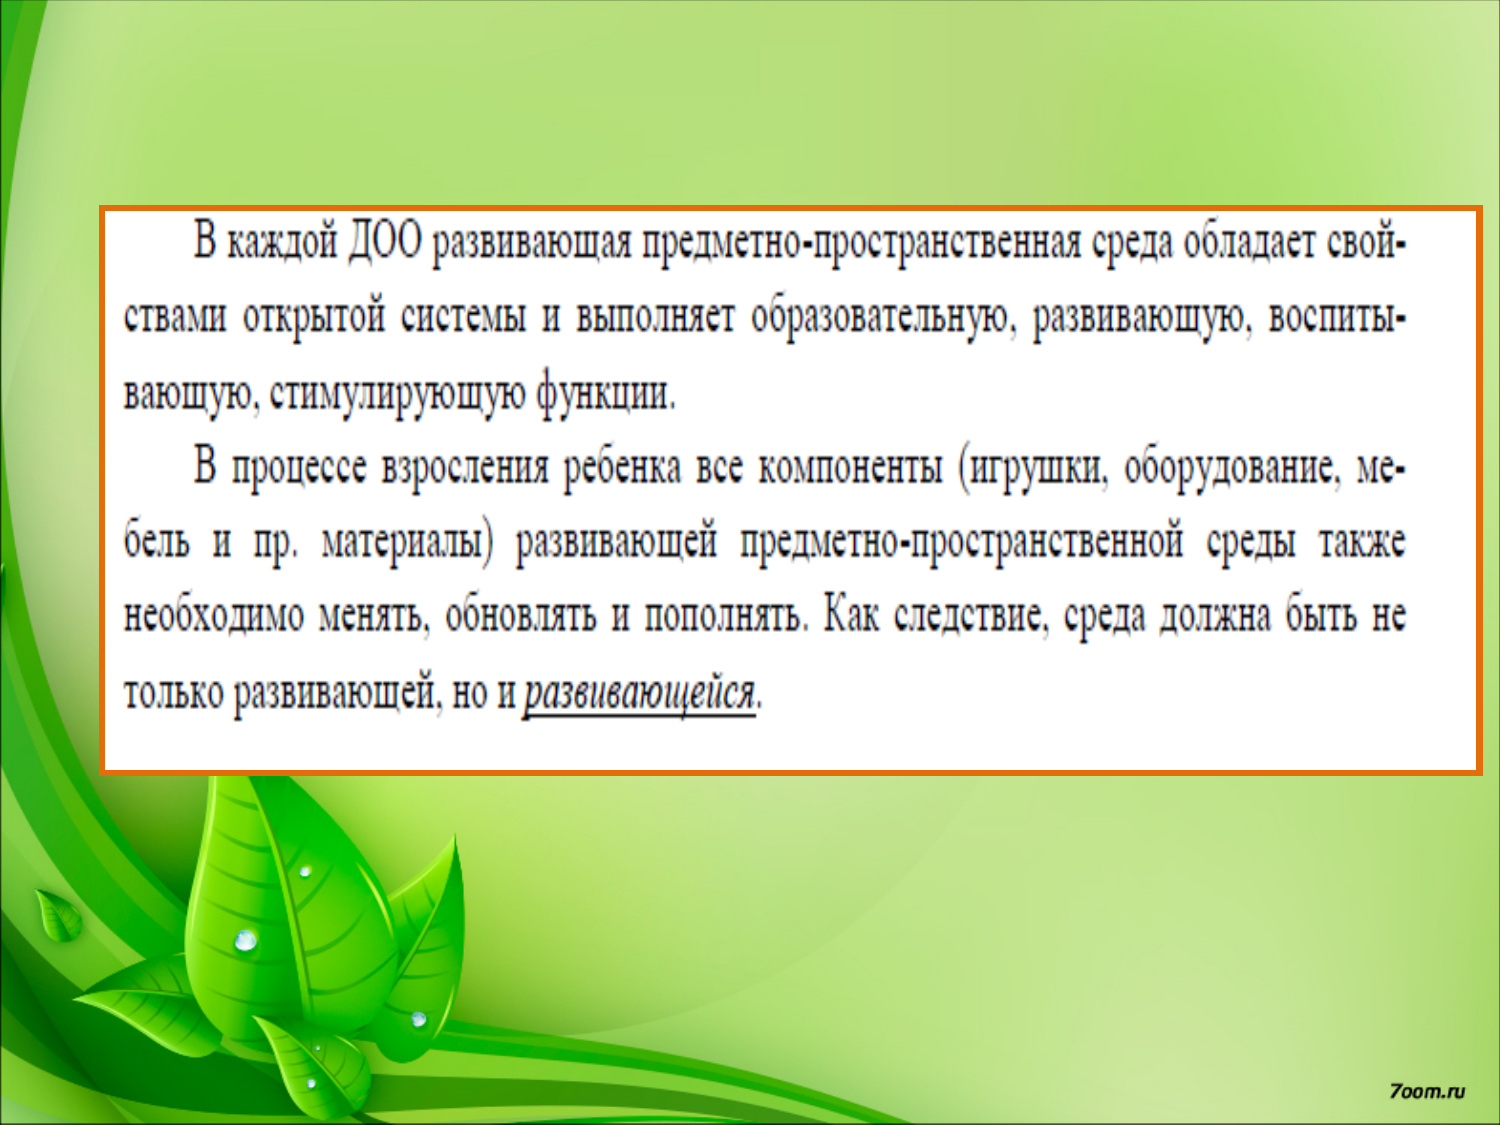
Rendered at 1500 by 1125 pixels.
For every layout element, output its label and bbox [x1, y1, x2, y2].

list [105, 210, 1477, 770]
picture [0, 0, 1500, 1125]
